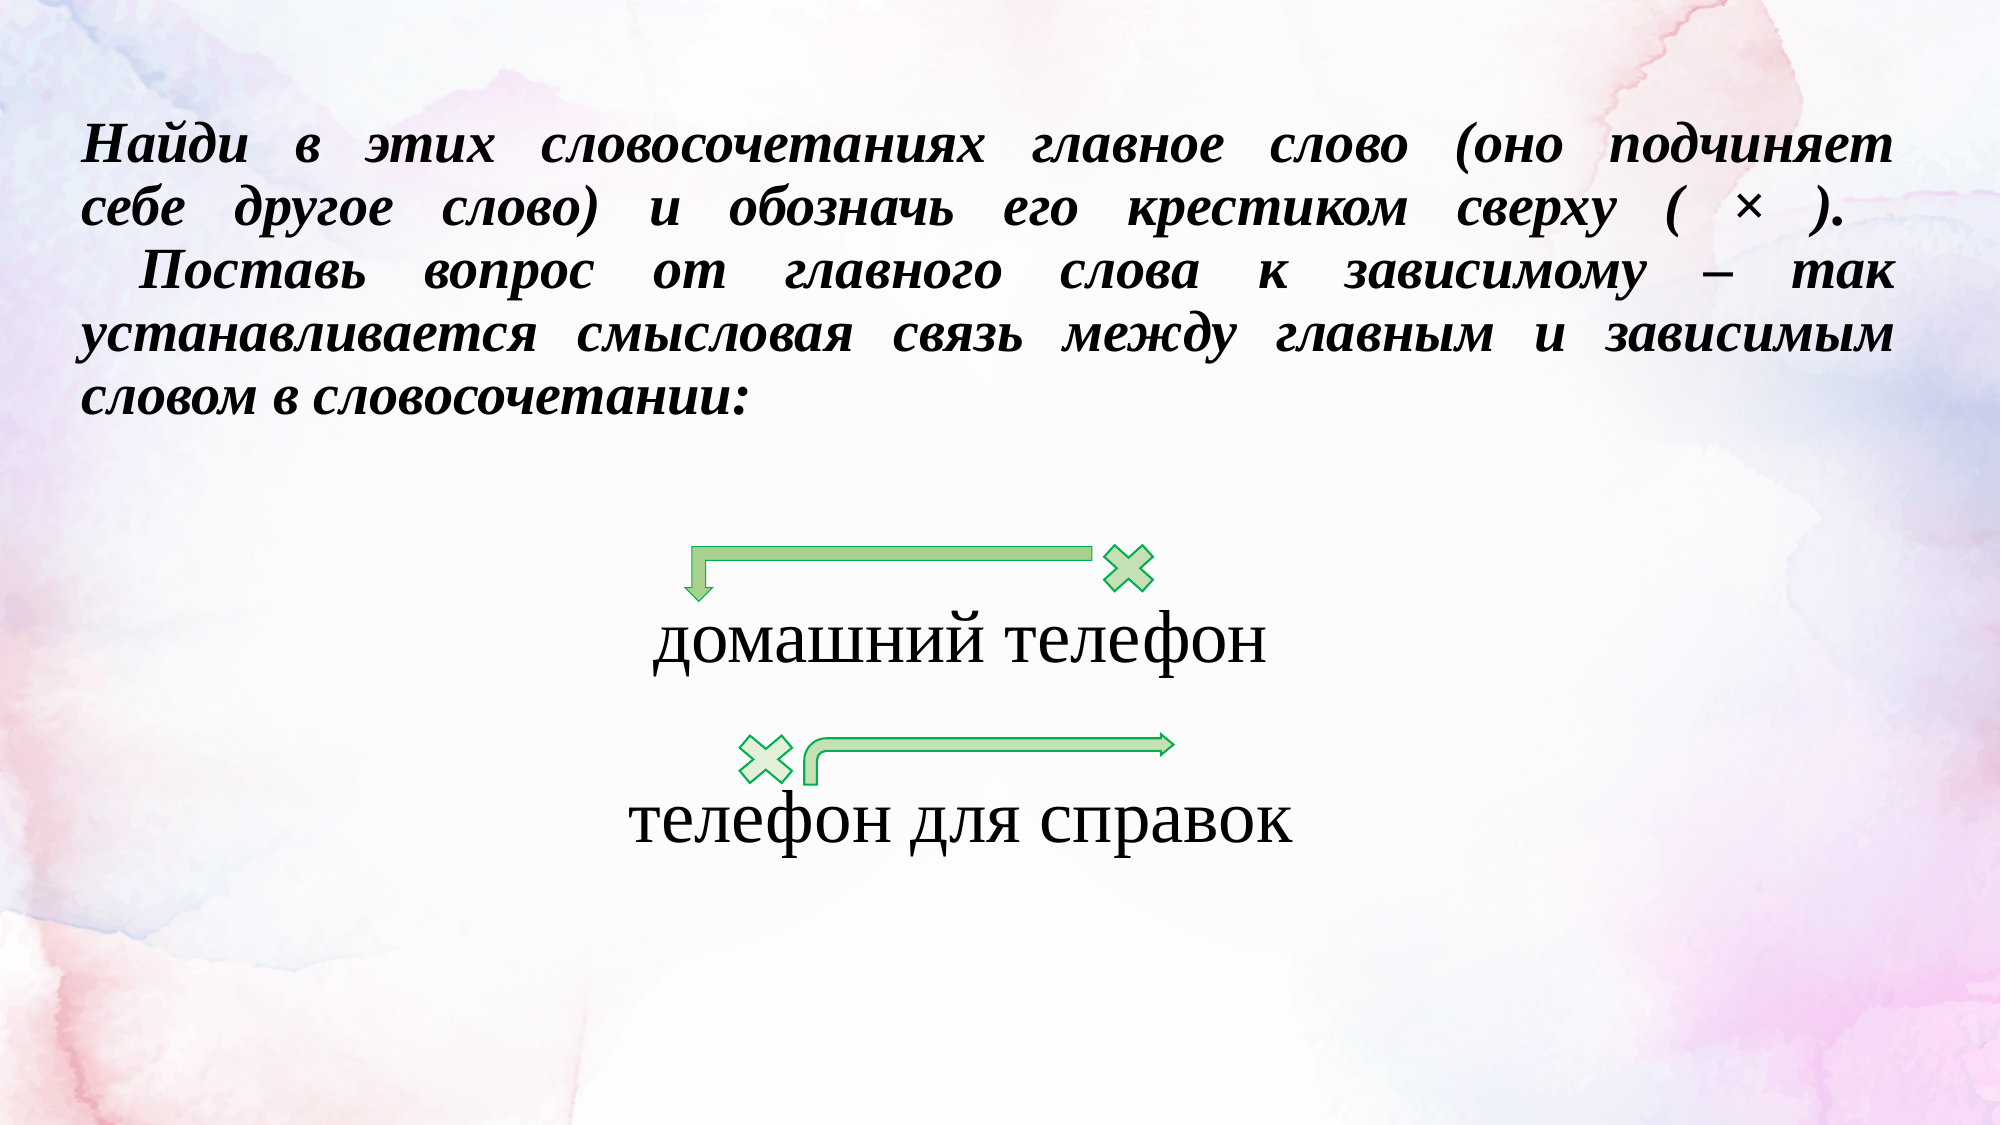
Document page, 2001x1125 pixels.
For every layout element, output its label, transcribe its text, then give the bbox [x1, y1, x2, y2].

text_box [1102, 543, 1155, 593]
text_box домашний телефон телефон для справок [461, 580, 1461, 865]
text_box [803, 731, 1176, 786]
picture [0, 0, 2000, 1125]
title Найди в этих словосочетаниях главное слово (оно подчиняет себе другое слово) и обозначь его крестиком сверху ( × ). Поставь вопрос от главного слова к зависимому – так устанавливается смысловая связь между главным и зависимым словом в словосочетании: [66, 57, 1912, 482]
text_box [738, 734, 794, 785]
text_box [682, 545, 1093, 603]
